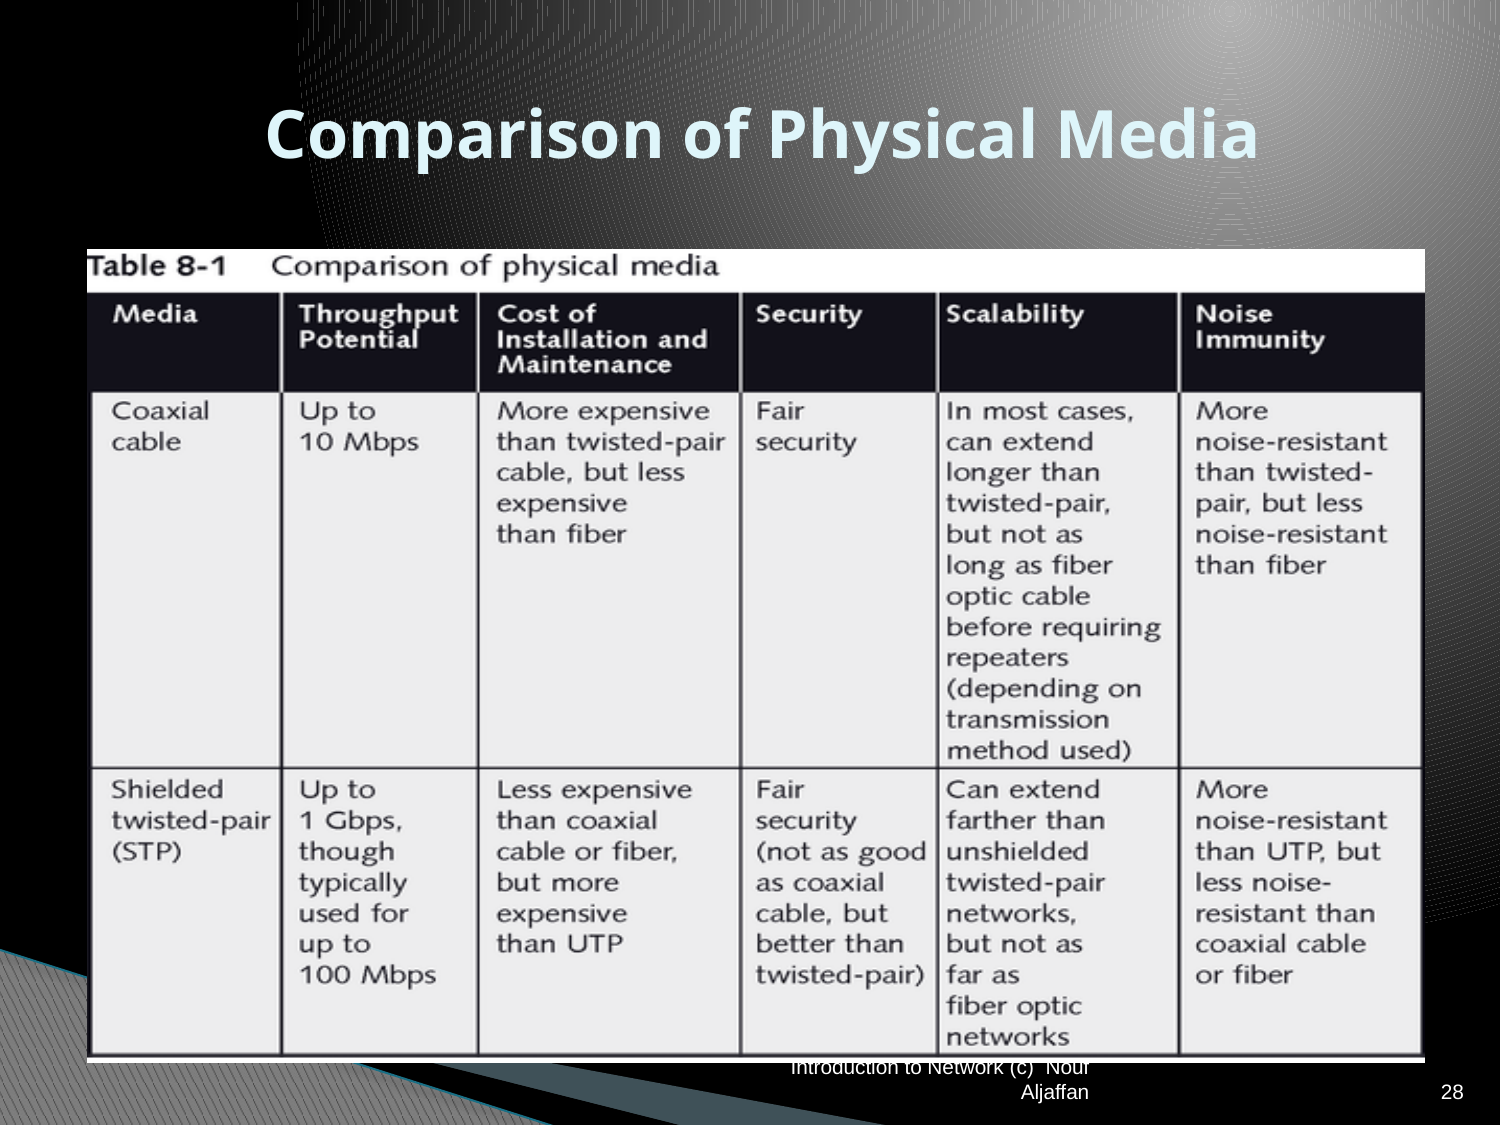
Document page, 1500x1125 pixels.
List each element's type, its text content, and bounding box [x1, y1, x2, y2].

picture [0, 249, 1426, 1125]
slide_number 28 [1418, 1051, 1479, 1112]
footer Introduction to Network (c) Nouf Aljaffan [718, 1075, 1105, 1112]
title Comparison of Physical Media [249, 31, 1400, 232]
